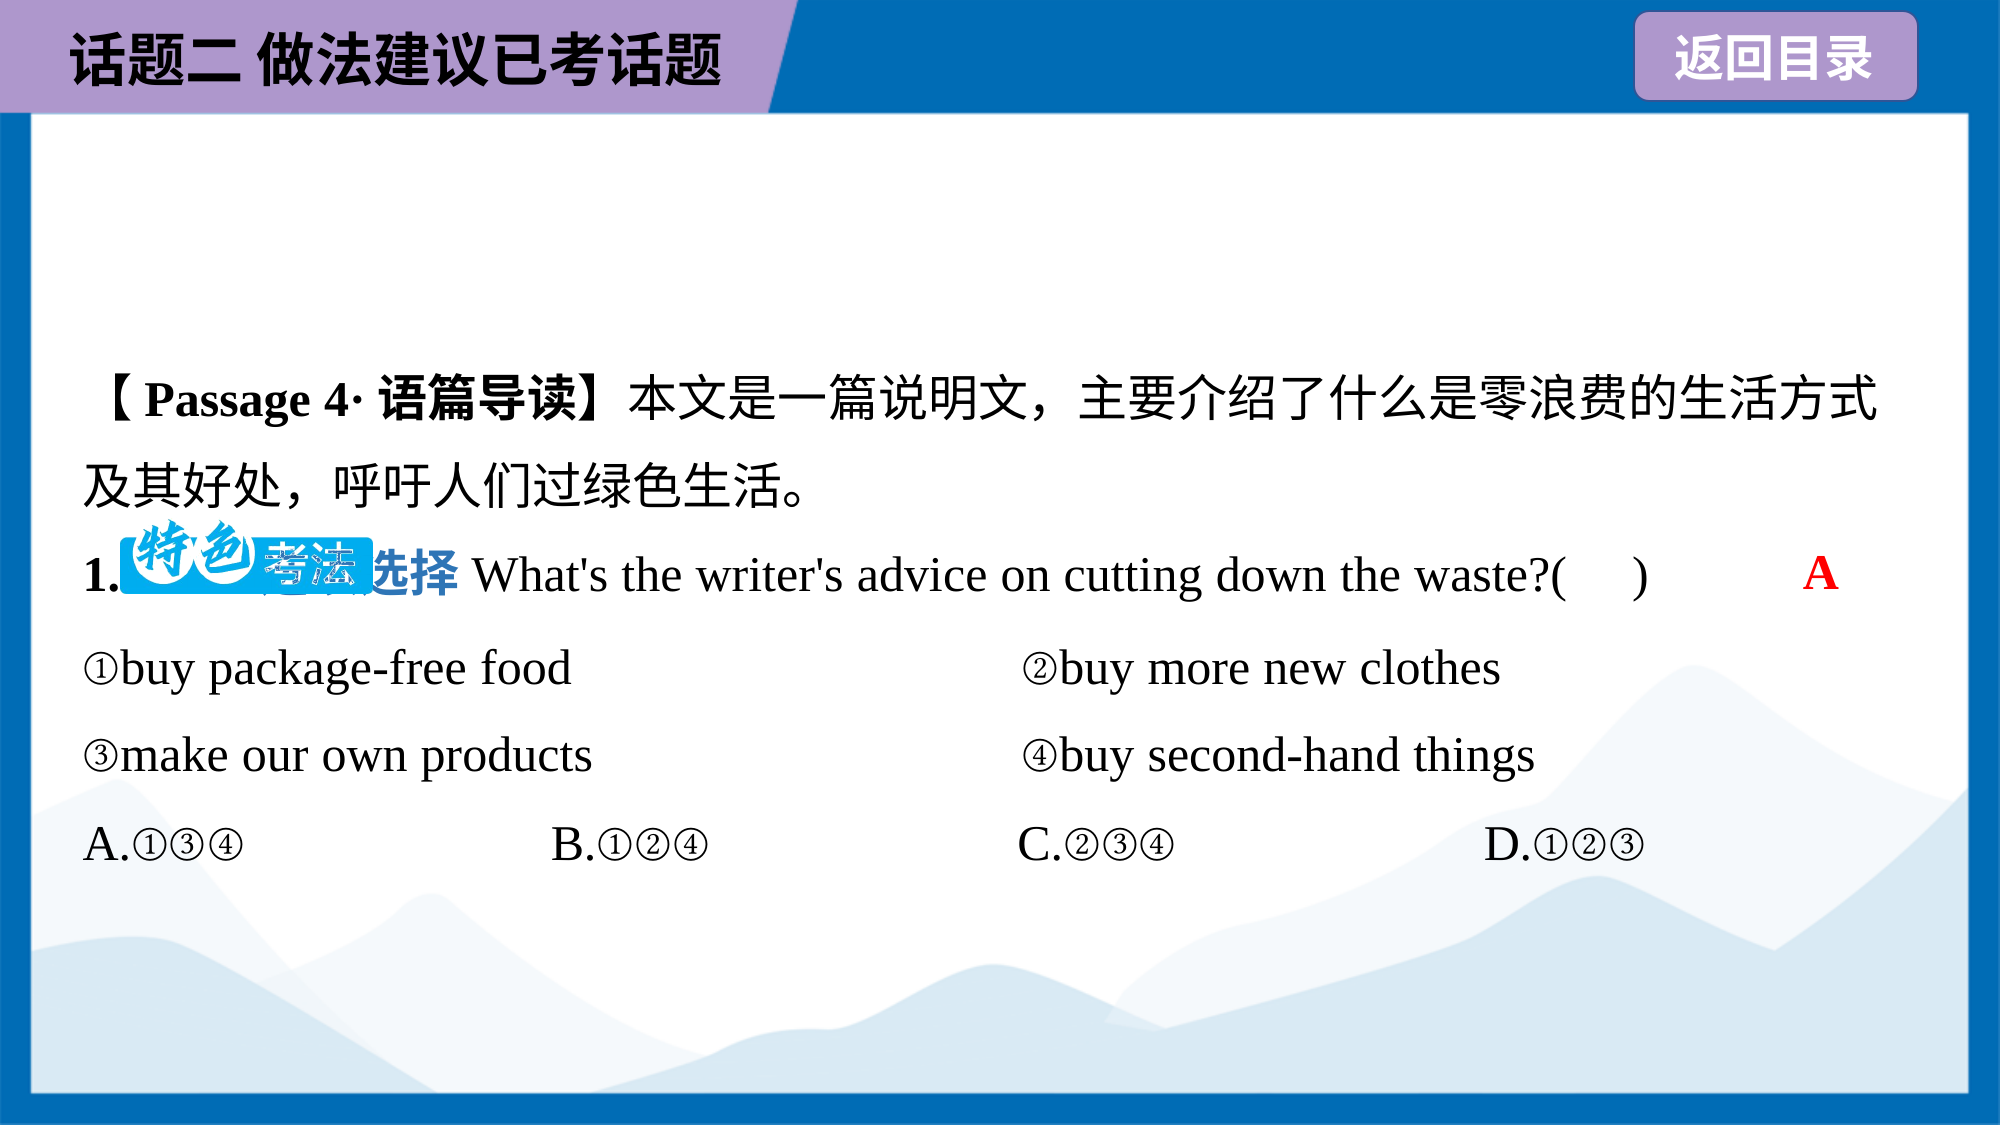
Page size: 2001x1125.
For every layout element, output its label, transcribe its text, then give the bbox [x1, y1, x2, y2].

text_box A [1784, 512, 1857, 591]
text_box 1. 选项选择What's the writer's advice on cutting down the waste?( ) [82, 513, 1917, 592]
text_box 【Passage 4·语篇导读】本文是一篇说明文，主要介绍了什么是零浪费的生活方式 及其好处，呼吁人们过绿色生活。 [82, 335, 1917, 505]
text_box A.①③④ B.①②④ C.②③④ D.①②③ [82, 782, 1917, 861]
text_box ①buy package-free food ②buy more new clothes ③make our own products ④buy second-hand things [82, 602, 1917, 773]
picture [0, 0, 2000, 1125]
